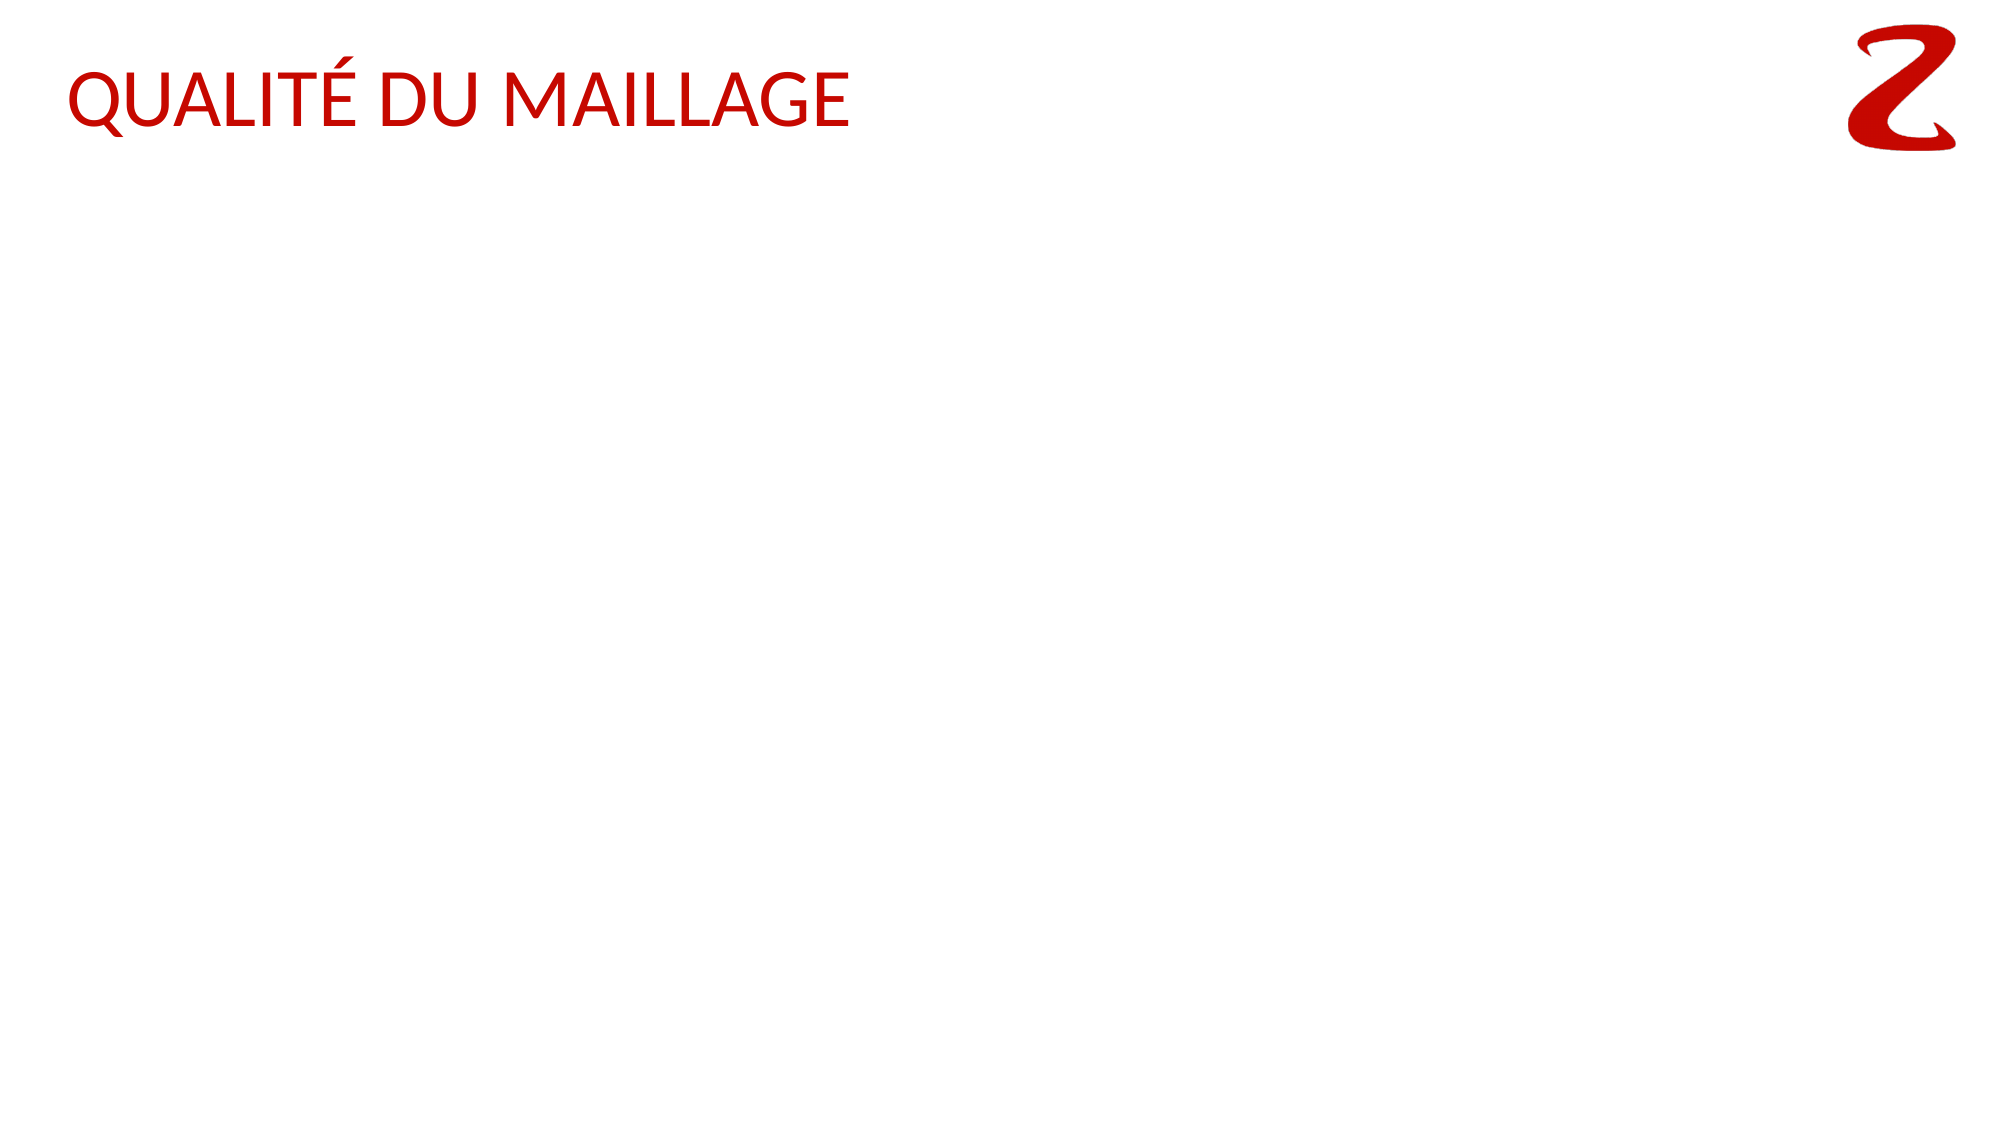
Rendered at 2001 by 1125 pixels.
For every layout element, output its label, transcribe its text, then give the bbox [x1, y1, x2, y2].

picture [1847, 22, 1957, 153]
text_box QUALITÉ DU MAILLAGE [51, 35, 1723, 151]
